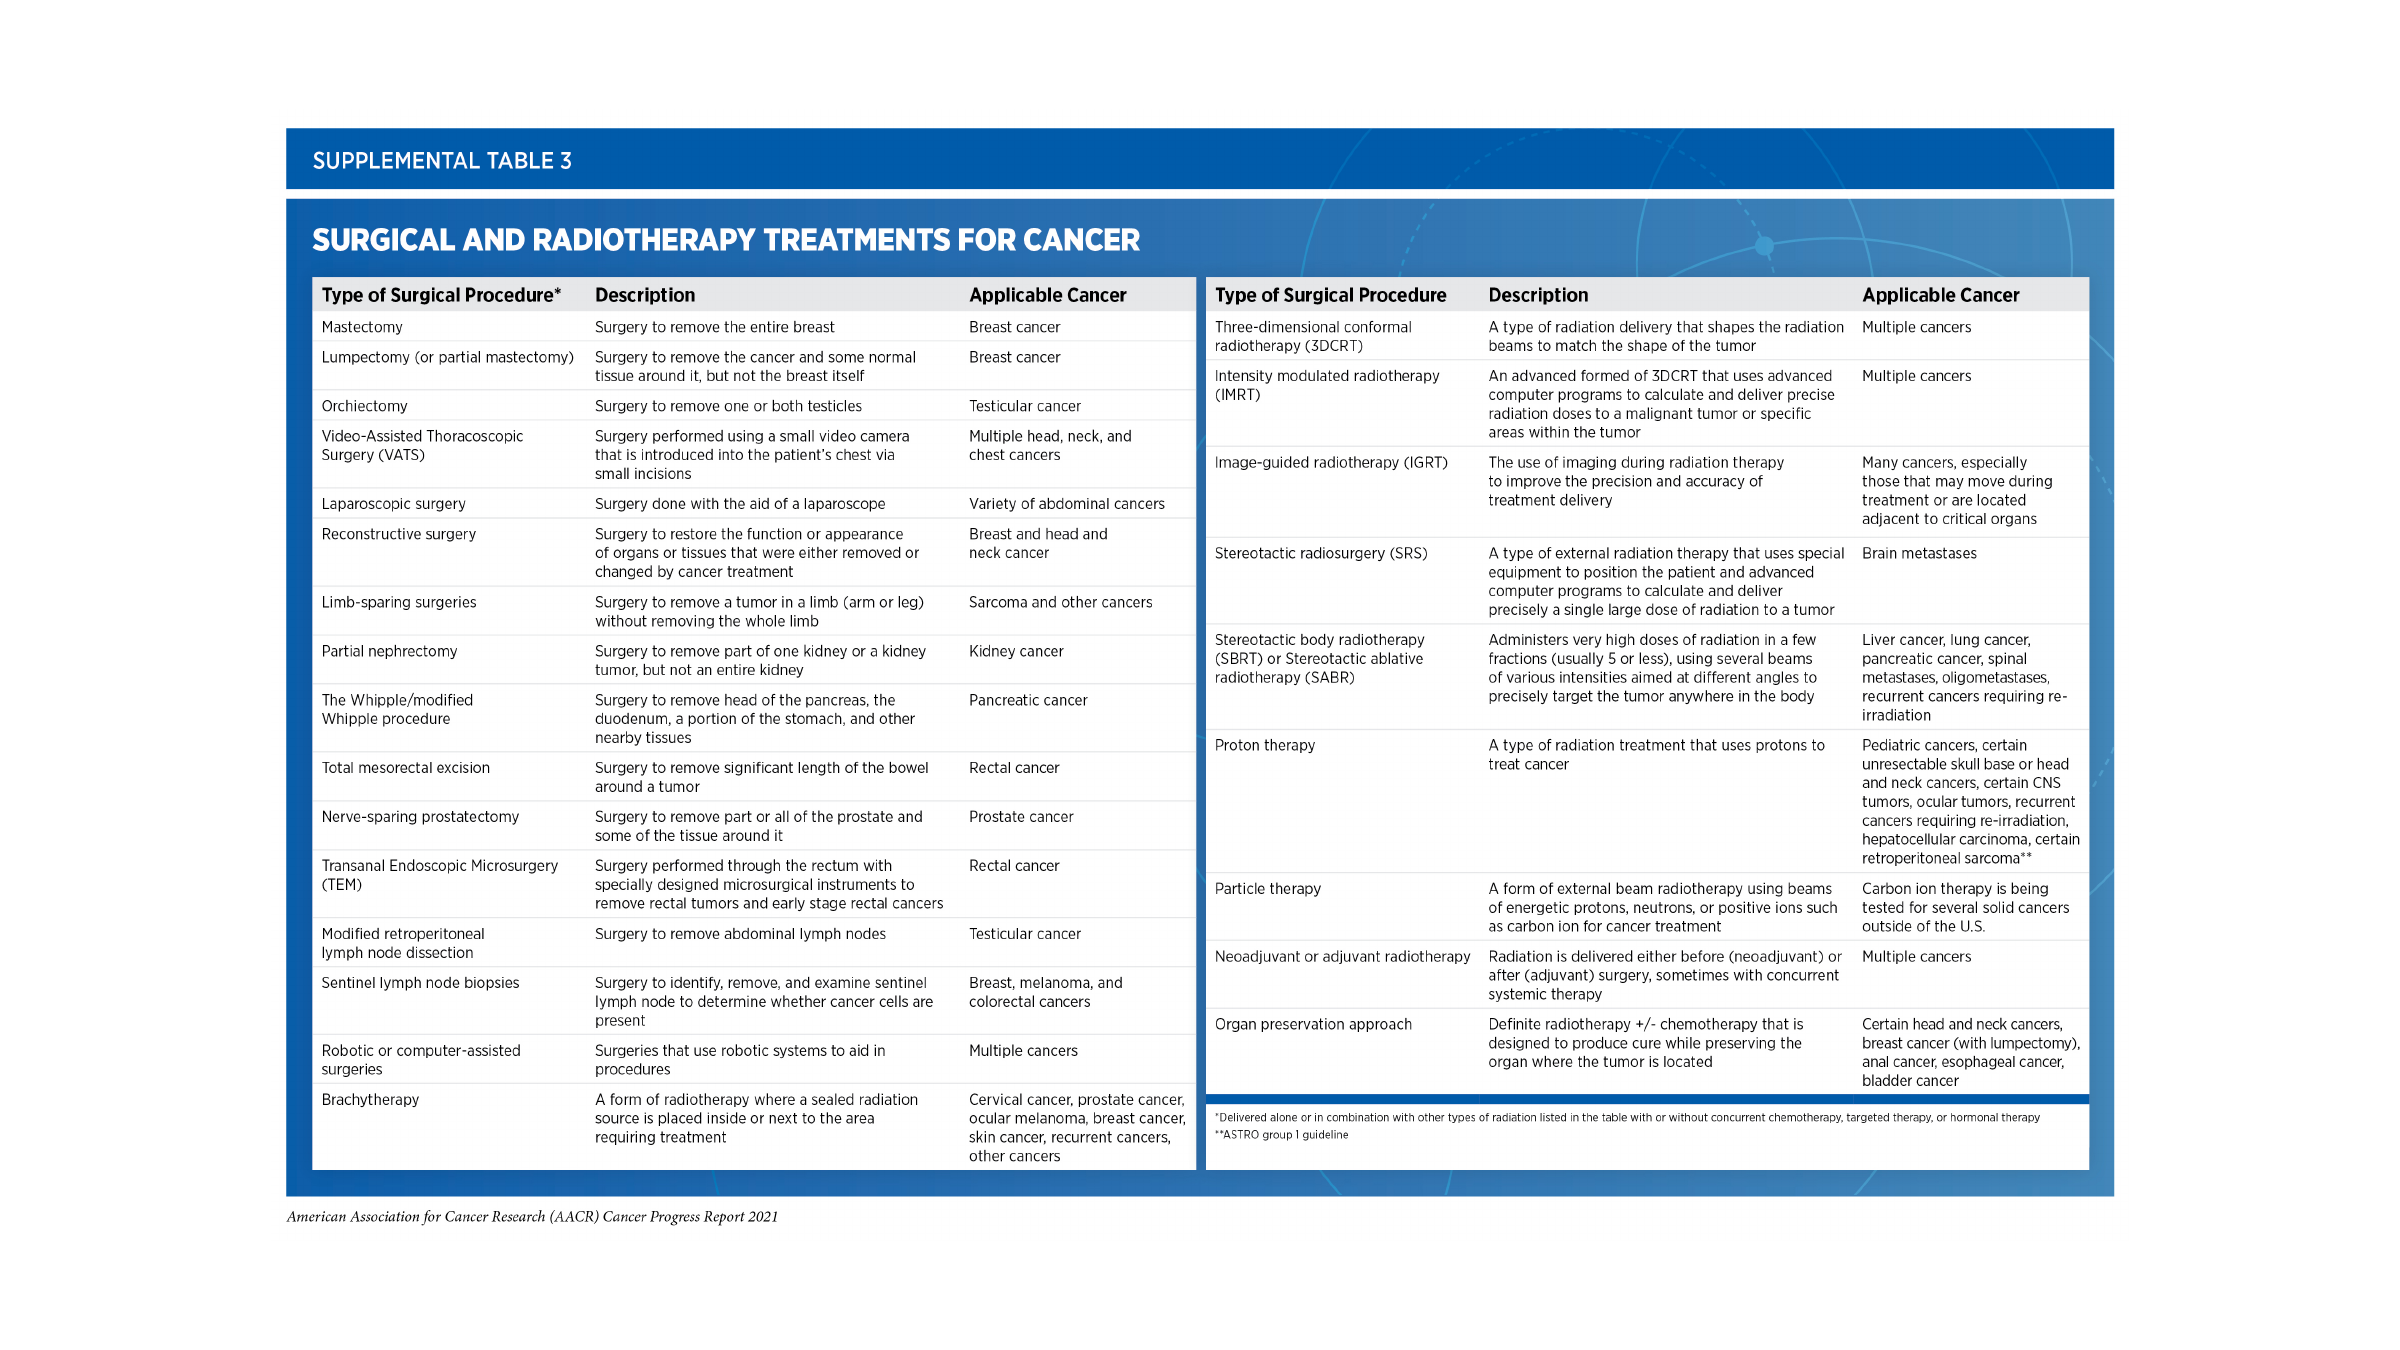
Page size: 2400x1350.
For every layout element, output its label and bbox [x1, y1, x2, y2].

picture [271, 109, 2129, 1241]
